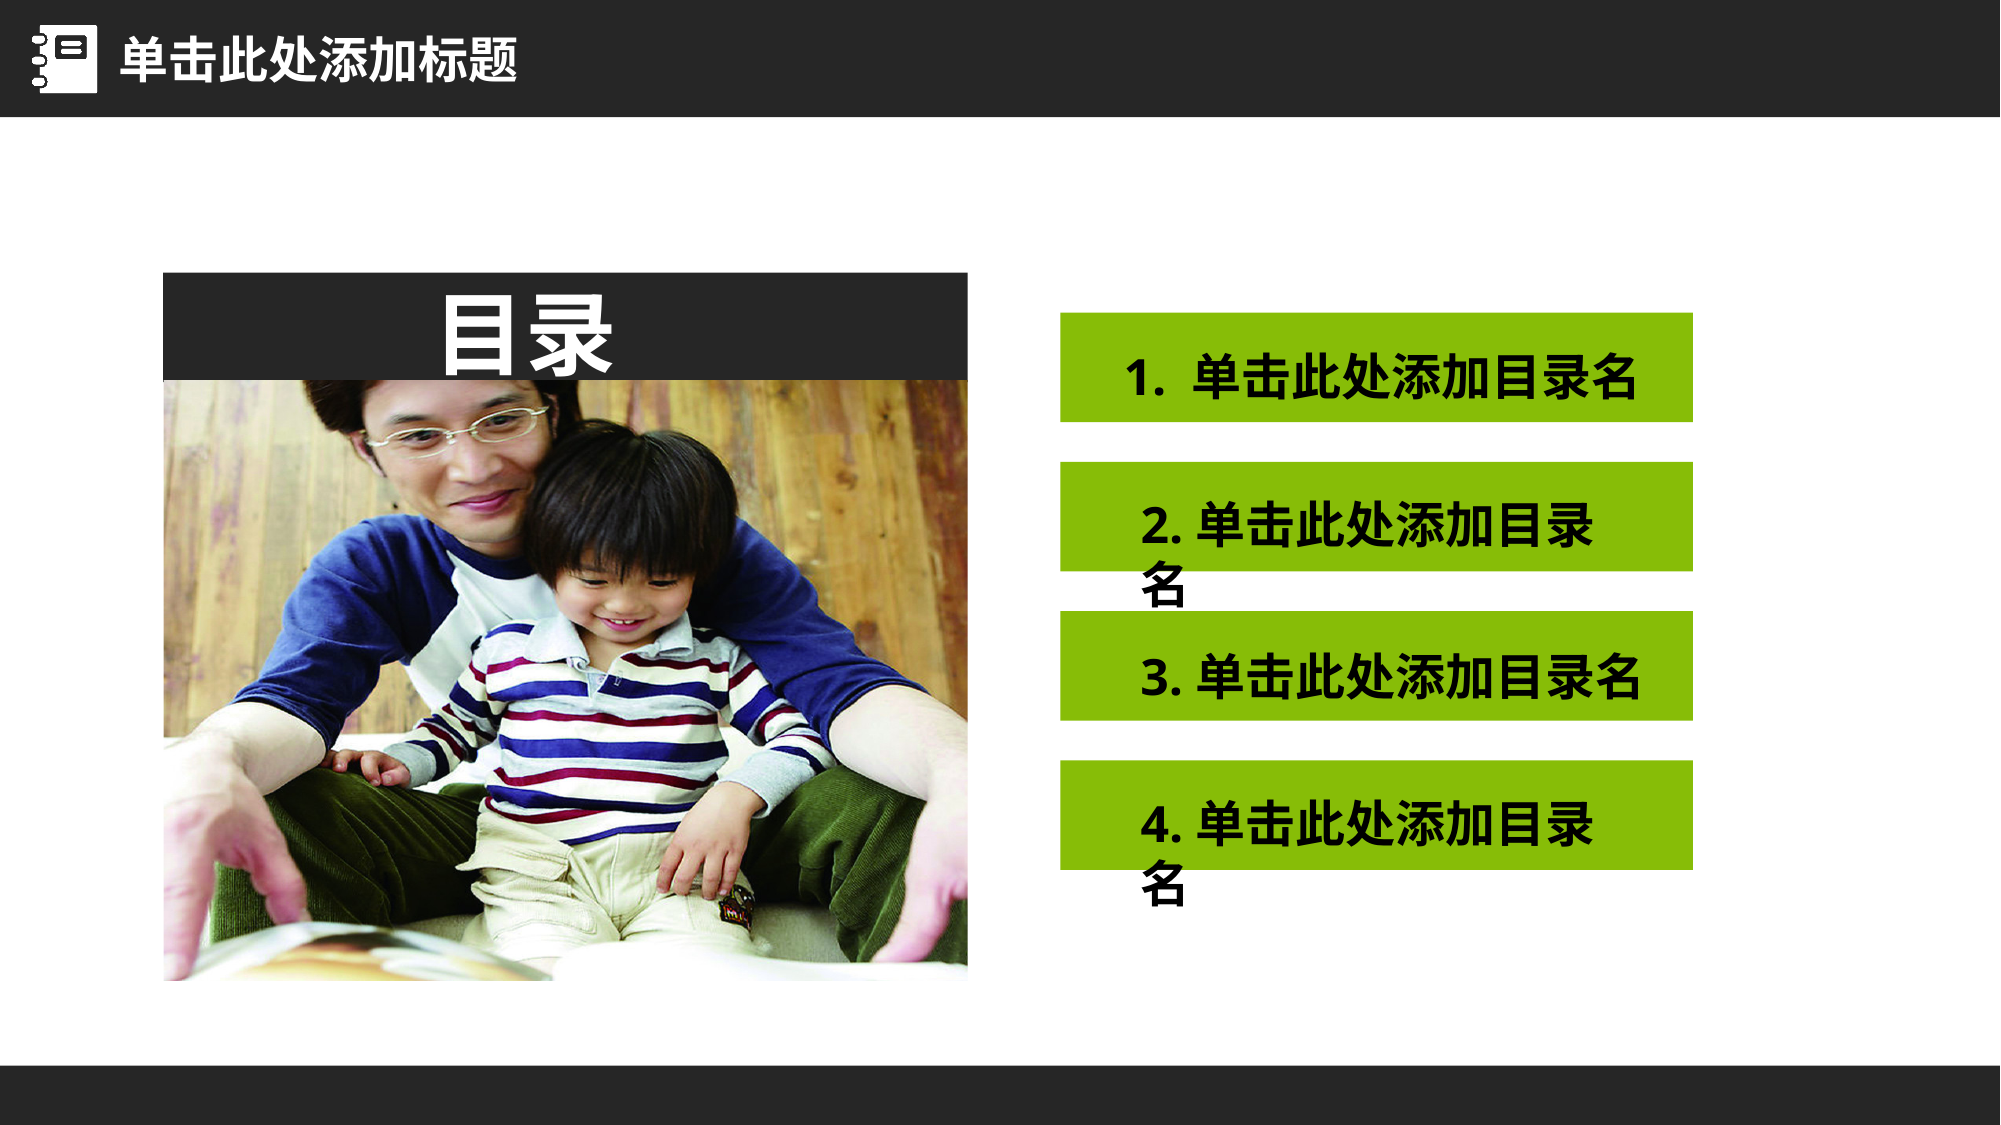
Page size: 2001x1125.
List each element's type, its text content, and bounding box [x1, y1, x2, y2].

text_box [163, 272, 418, 380]
text_box 3.单击此处添加目录名 [1125, 637, 1676, 713]
text_box [1060, 461, 1693, 572]
text_box 4.单击此处添加目录名 [1125, 784, 1659, 920]
text_box [1060, 312, 1693, 423]
text_box [0, 1065, 2000, 1125]
text_box 2.单击此处添加目录名 [1125, 485, 1659, 621]
picture [163, 380, 968, 981]
text_box [1060, 760, 1693, 870]
text_box 1. 单击此处添加目录名 [1108, 338, 1676, 413]
text_box [713, 272, 968, 380]
text_box 目录 [418, 269, 713, 380]
text_box 单击此处添加标题 [104, 21, 542, 97]
text_box [0, 0, 2000, 118]
picture [27, 20, 104, 98]
text_box [1060, 611, 1693, 721]
